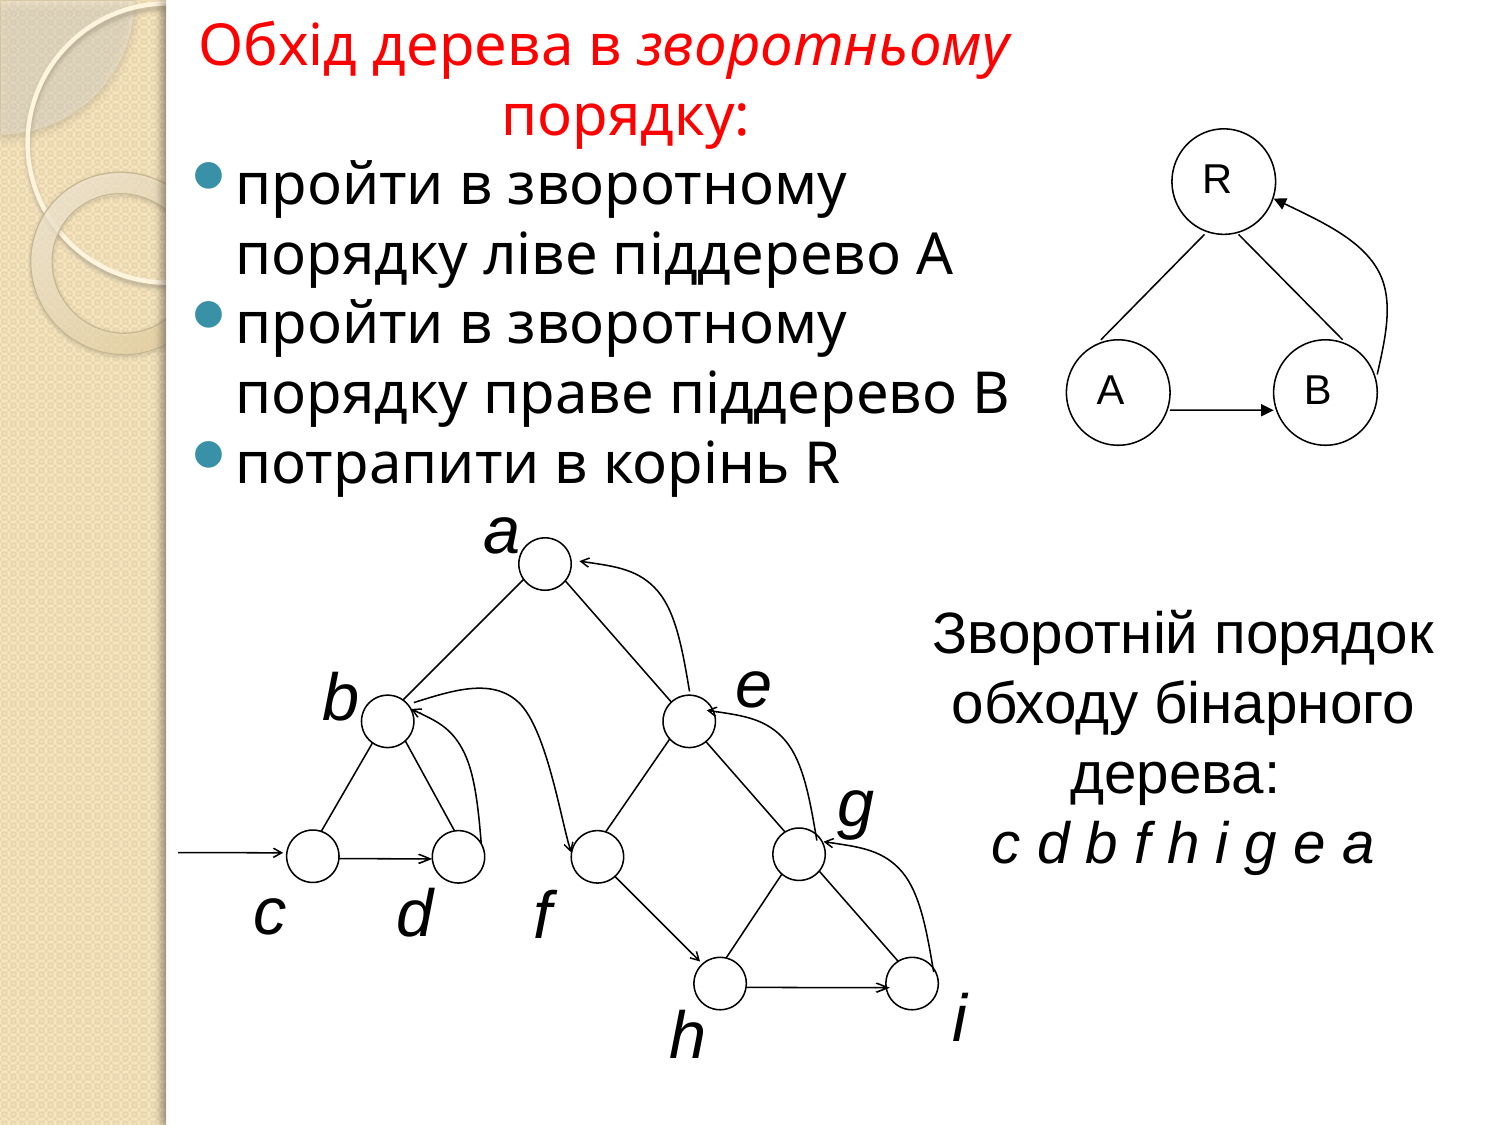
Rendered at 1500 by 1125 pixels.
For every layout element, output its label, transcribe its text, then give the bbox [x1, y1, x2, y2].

text_box Зворотній порядок обходу бінарного дерева: c d b f h i g e a [1114, 587, 1500, 883]
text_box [58, 327, 1108, 1125]
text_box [1066, 128, 1395, 446]
list Обхід дерева в зворотньому порядку: пройти в зворотному порядку ліве піддерево А пройти в зворотному порядку праве піддерево В потрапити в корінь R [164, 1, 1032, 74]
list Обхід дерева в зворотньому порядку: пройти в зворотному порядку ліве піддерево А пройти в зворотному порядку праве піддерево В потрапити в корінь R [164, 76, 1032, 325]
